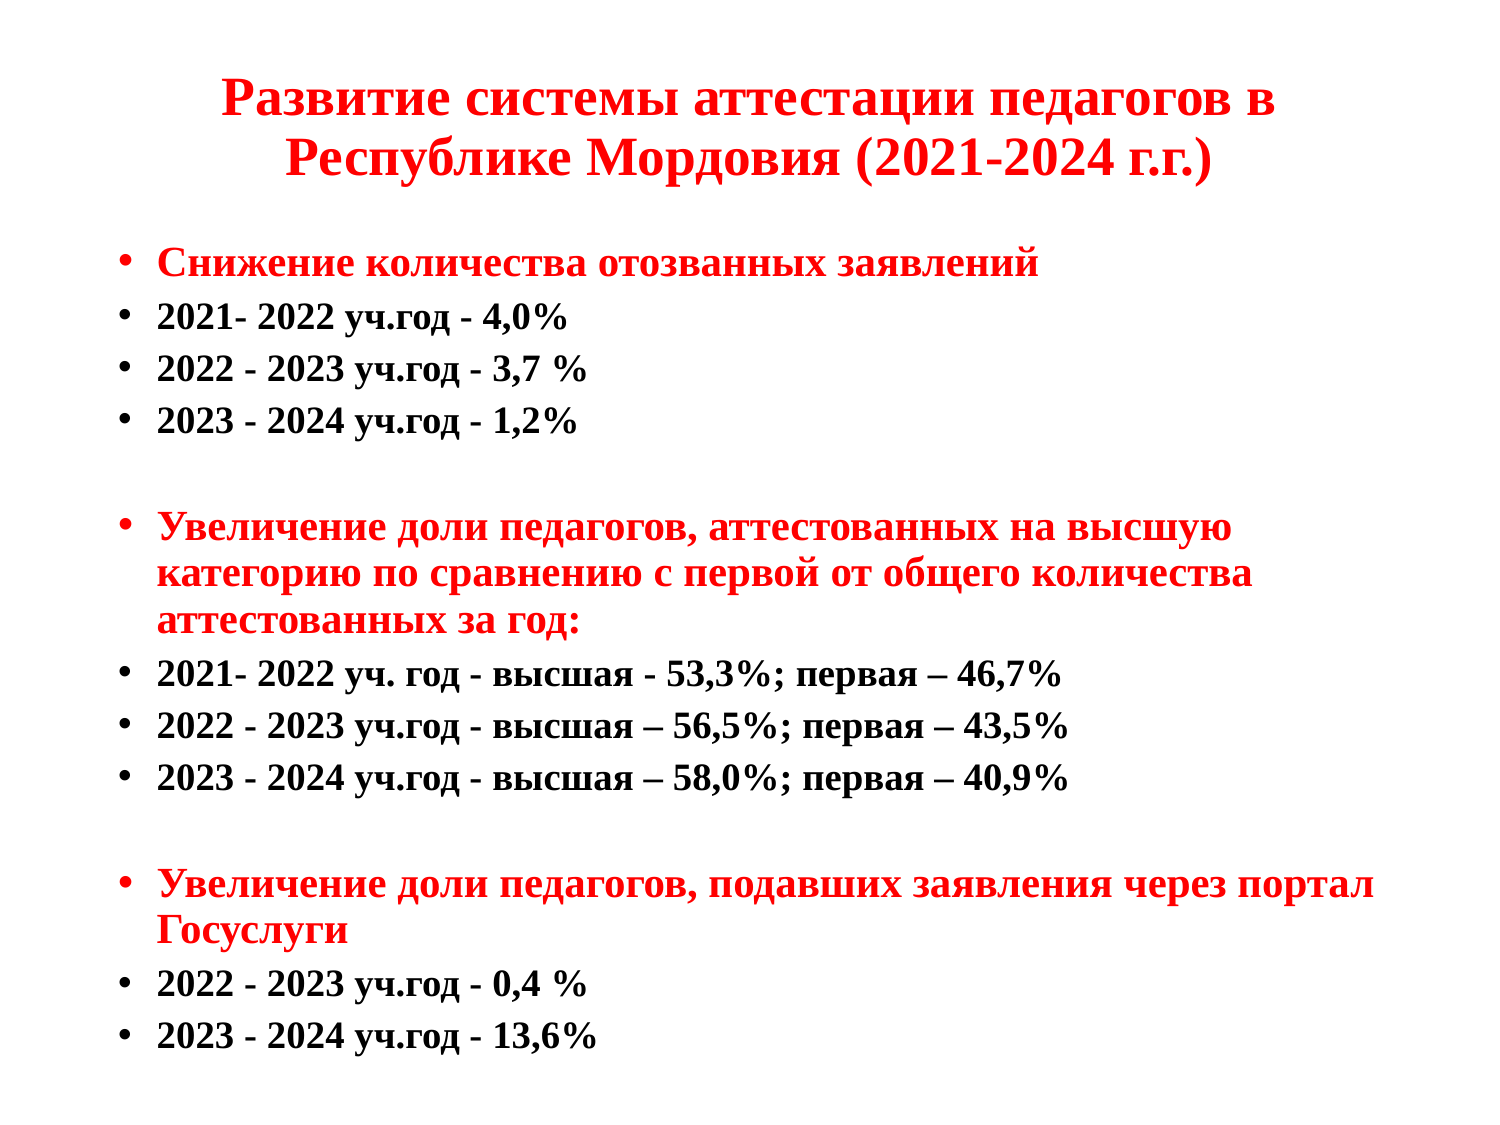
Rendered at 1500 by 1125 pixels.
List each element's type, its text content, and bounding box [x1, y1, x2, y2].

title Развитие системы аттестации педагогов в Республике Мордовия (2021-2024 г.г.) [103, 59, 1397, 231]
list Снижение количества отозванных заявлений 2021- 2022 уч.год - 4,0% 2022 - 2023 уч.год - 3,7 % 2023 - 2024 уч.год - 1,2% Увеличение доли педагогов, аттестованных на высшую категорию по сравнению с первой от общего количества аттестованных за год: 2021- 2022 уч. год - высшая - 53,3%; первая – 46,7% 2022 - 2023 уч.год - высшая – 56,5%; первая – 43,5% 2023 - 2024 уч.год - высшая – 58,0%; первая – 40,9% Увеличение доли педагогов, подавших заявления через портал Госуслуги 2022 - 2023 уч.год - 0,4 % 2023 - 2024 уч.год - 13,6% [103, 231, 1397, 1066]
